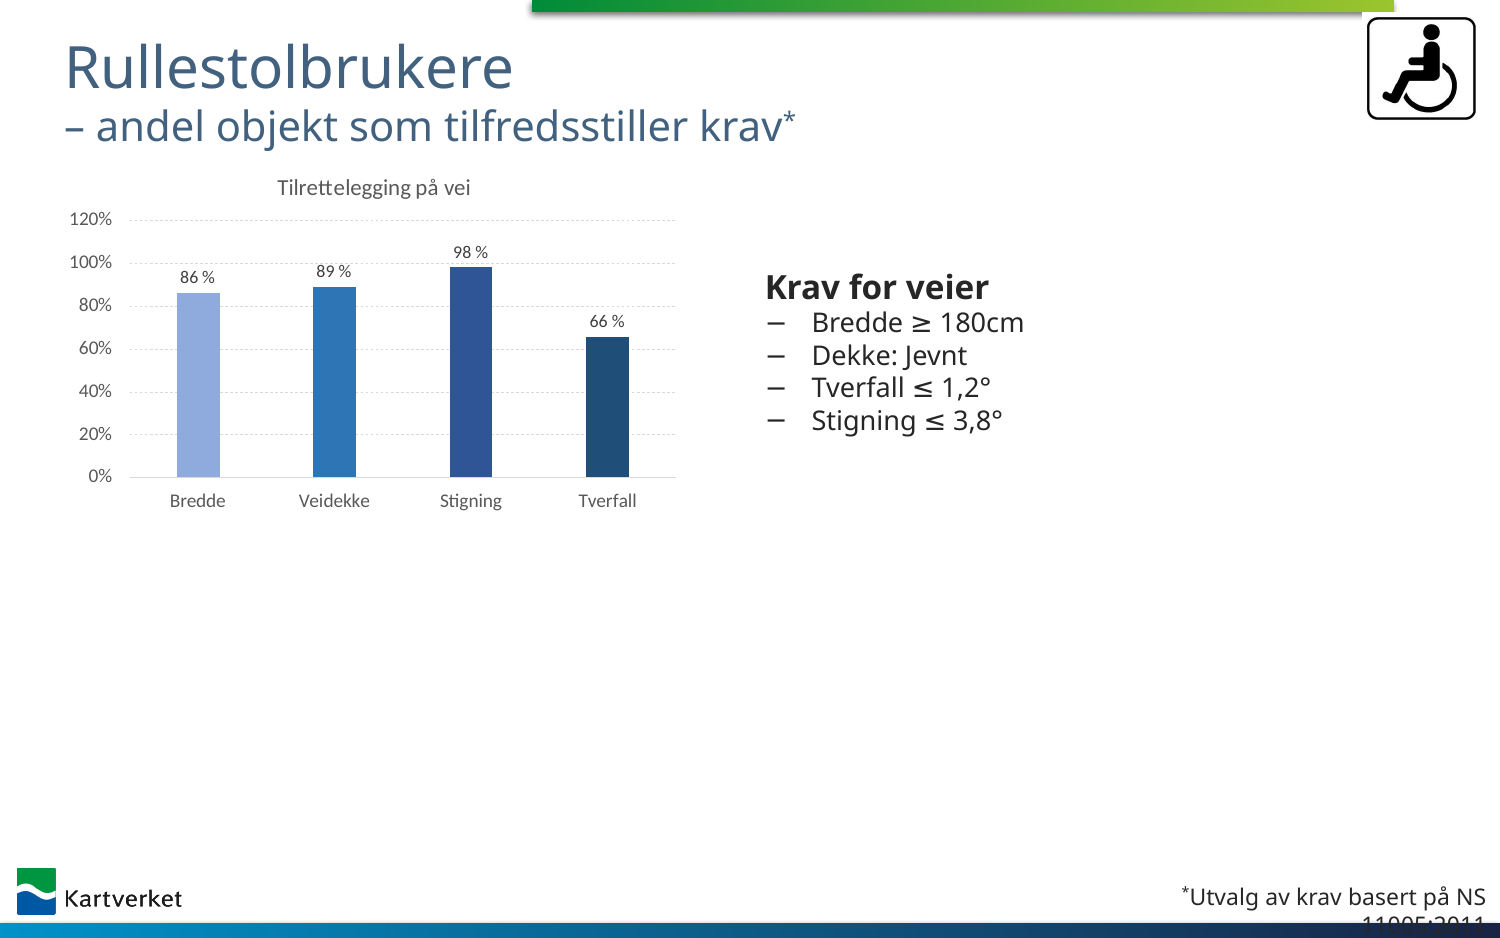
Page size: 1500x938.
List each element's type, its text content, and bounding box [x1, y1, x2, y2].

text_box *Utvalg av krav basert på NS 11005:2011 [1068, 873, 1500, 938]
picture [1362, 12, 1481, 126]
text_box Krav for veier Bredde ≥ 180cm Dekke: Jevnt Tverfall ≤ 1,2° Stigning ≤ 3,8° [750, 258, 1234, 444]
text_box Rullestolbrukere – andel objekt som tilfredsstiller krav* [49, 25, 1431, 158]
picture [62, 166, 687, 519]
